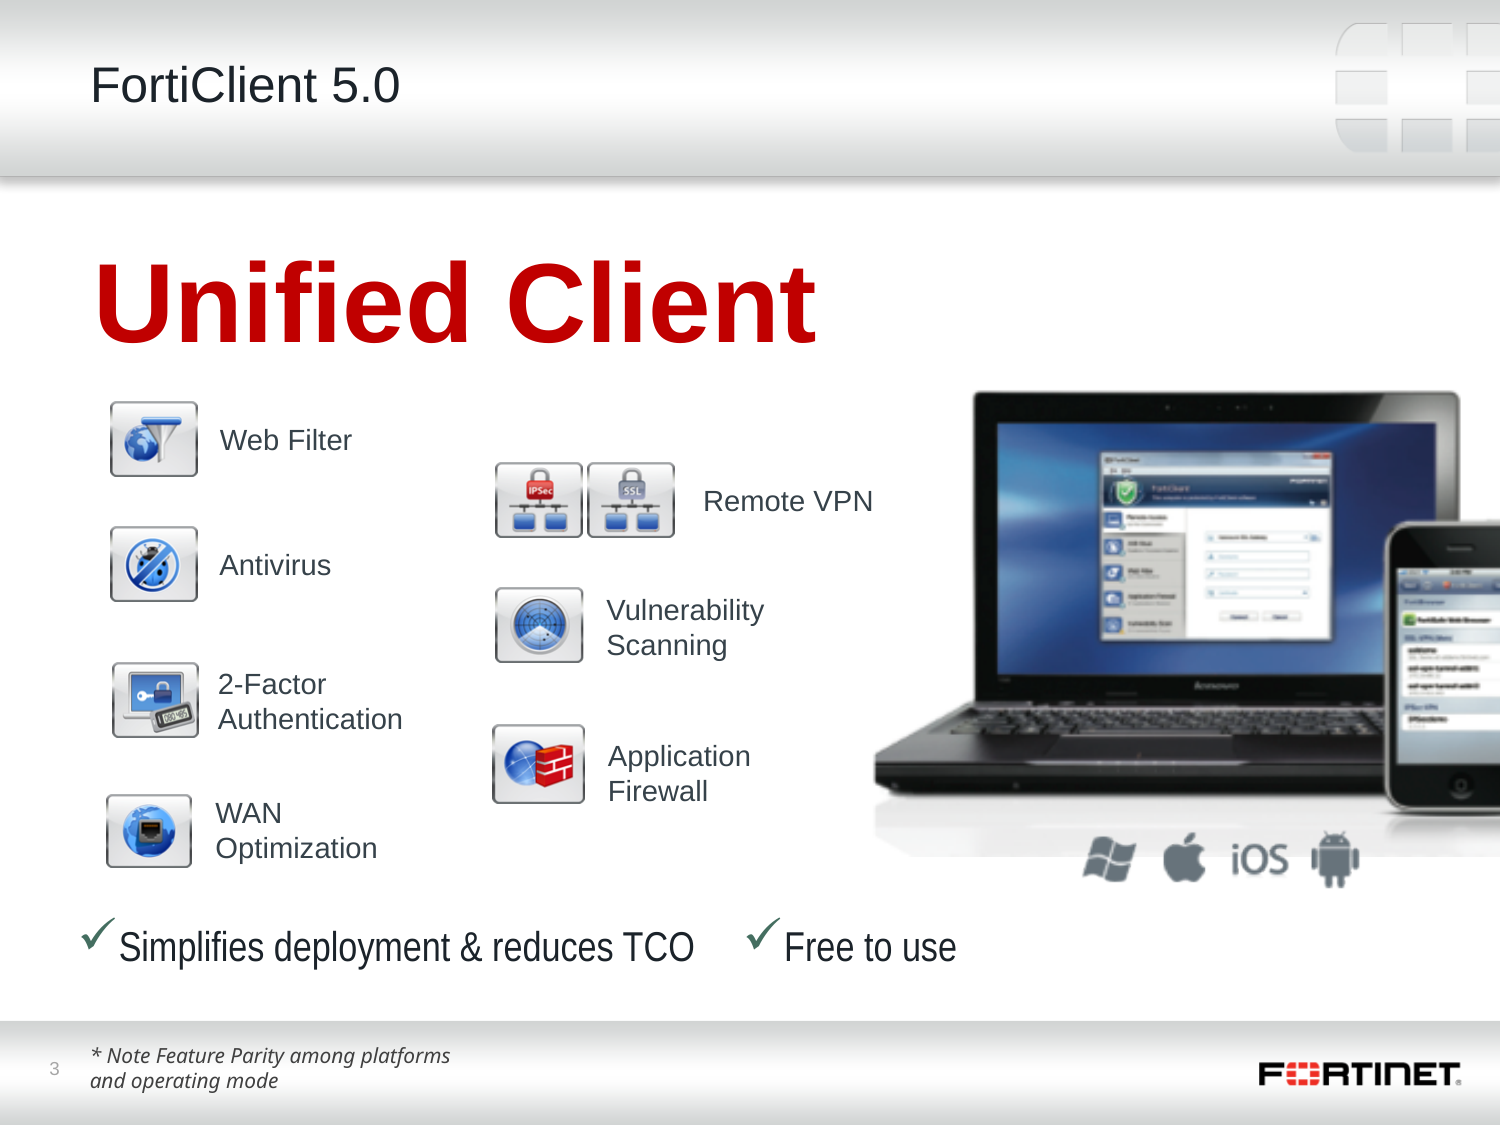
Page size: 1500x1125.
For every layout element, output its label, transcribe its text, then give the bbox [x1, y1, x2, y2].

text_box Unified Client [78, 222, 1419, 373]
text_box * Note Feature Parity among platforms and operating mode [75, 1034, 475, 1100]
text_box Vulnerability Scanning [591, 584, 788, 669]
text_box 2-Factor Authentication [203, 658, 427, 743]
list Simplifies deployment & reduces TCO Free to use [62, 912, 1388, 1005]
text_box Antivirus [204, 538, 347, 589]
text_box Web Filter [205, 413, 368, 464]
text_box Application Firewall [593, 729, 767, 815]
text_box WAN Optimization [200, 787, 394, 873]
picture [0, 0, 1500, 1125]
title FortiClient 5.0 [75, 45, 1425, 138]
text_box Remote VPN [688, 474, 807, 525]
